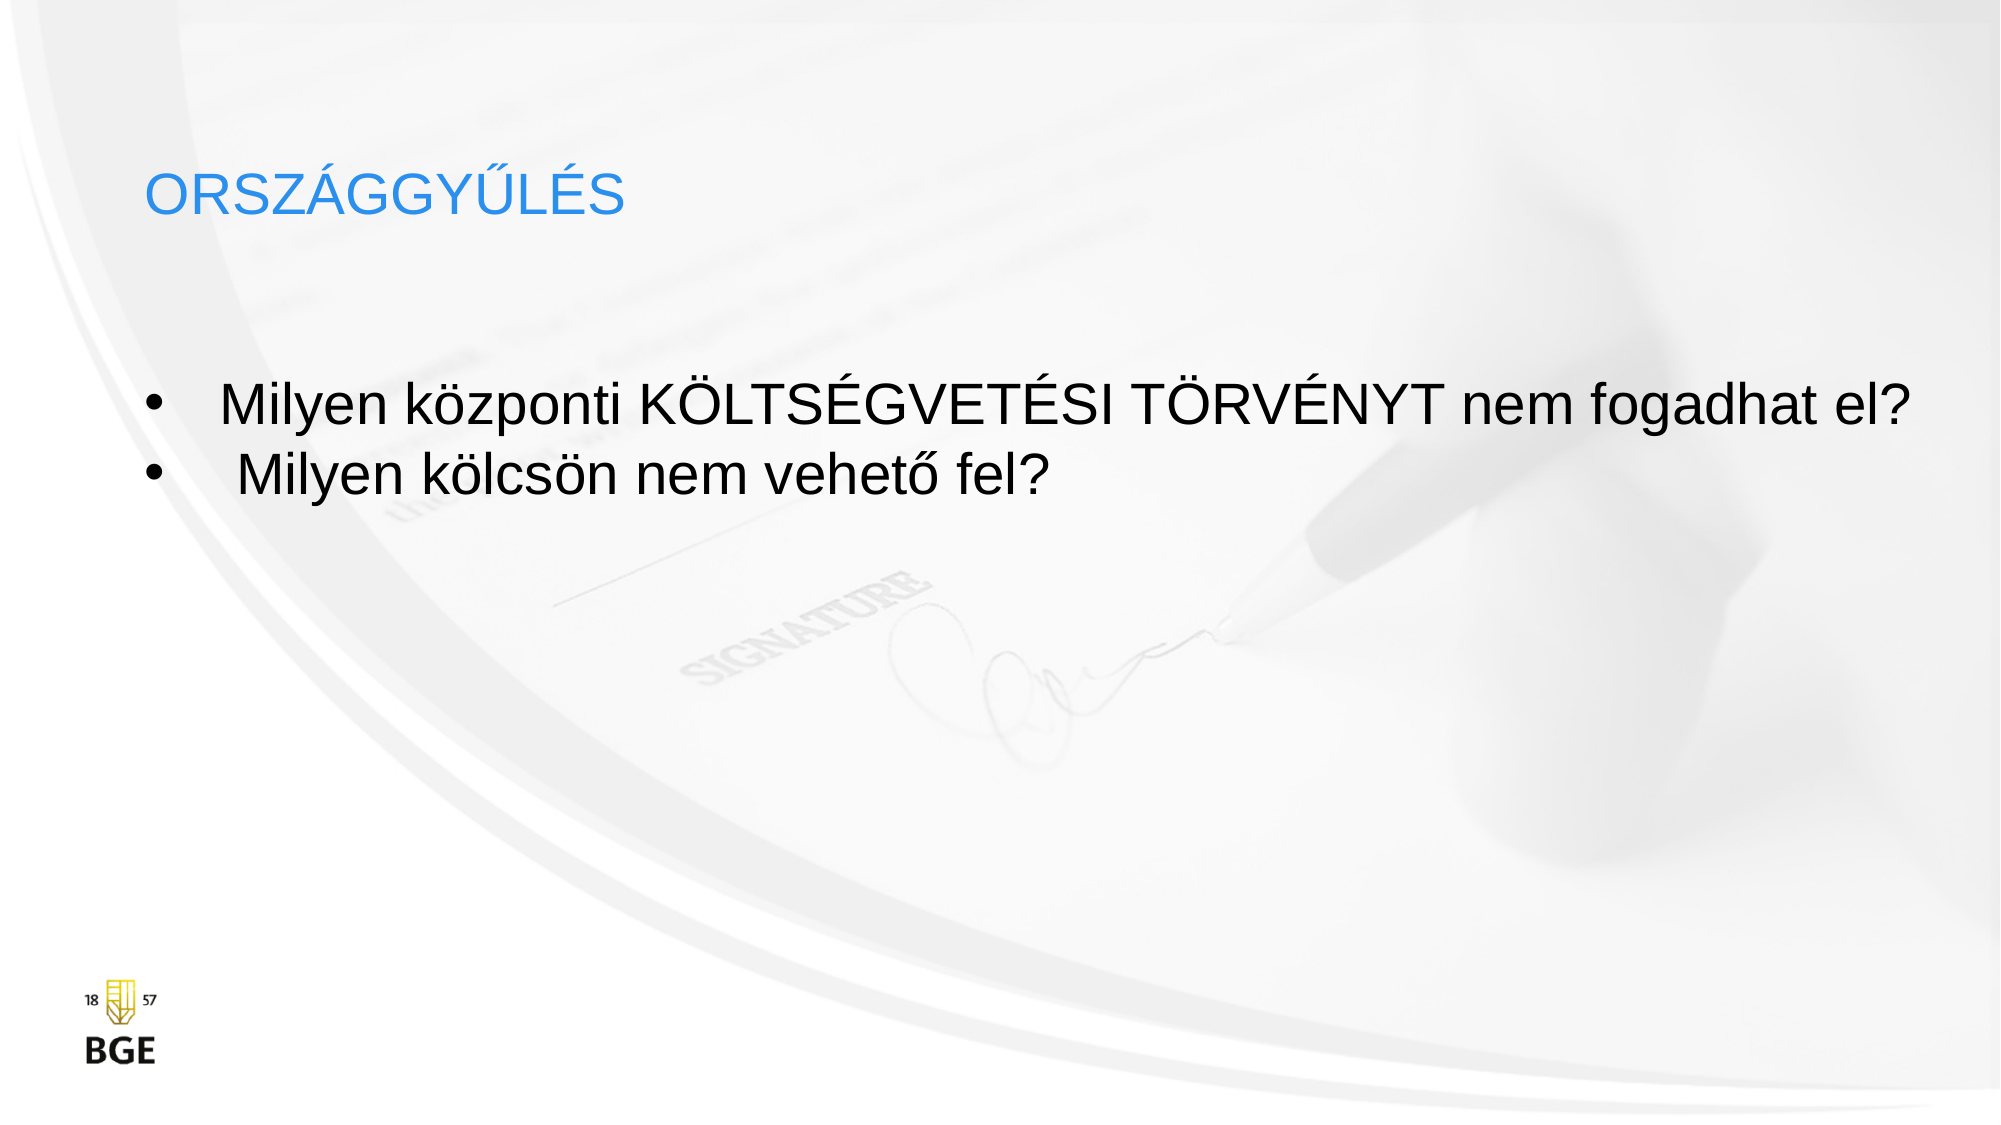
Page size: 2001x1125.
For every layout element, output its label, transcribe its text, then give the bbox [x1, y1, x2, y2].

text_box ORSZÁGGYŰLÉS Milyen központi KÖLTSÉGVETÉSI TÖRVÉNYT nem fogadhat el? Milyen kölcsön nem vehető fel? [130, 148, 1964, 514]
picture [0, 0, 2001, 1125]
